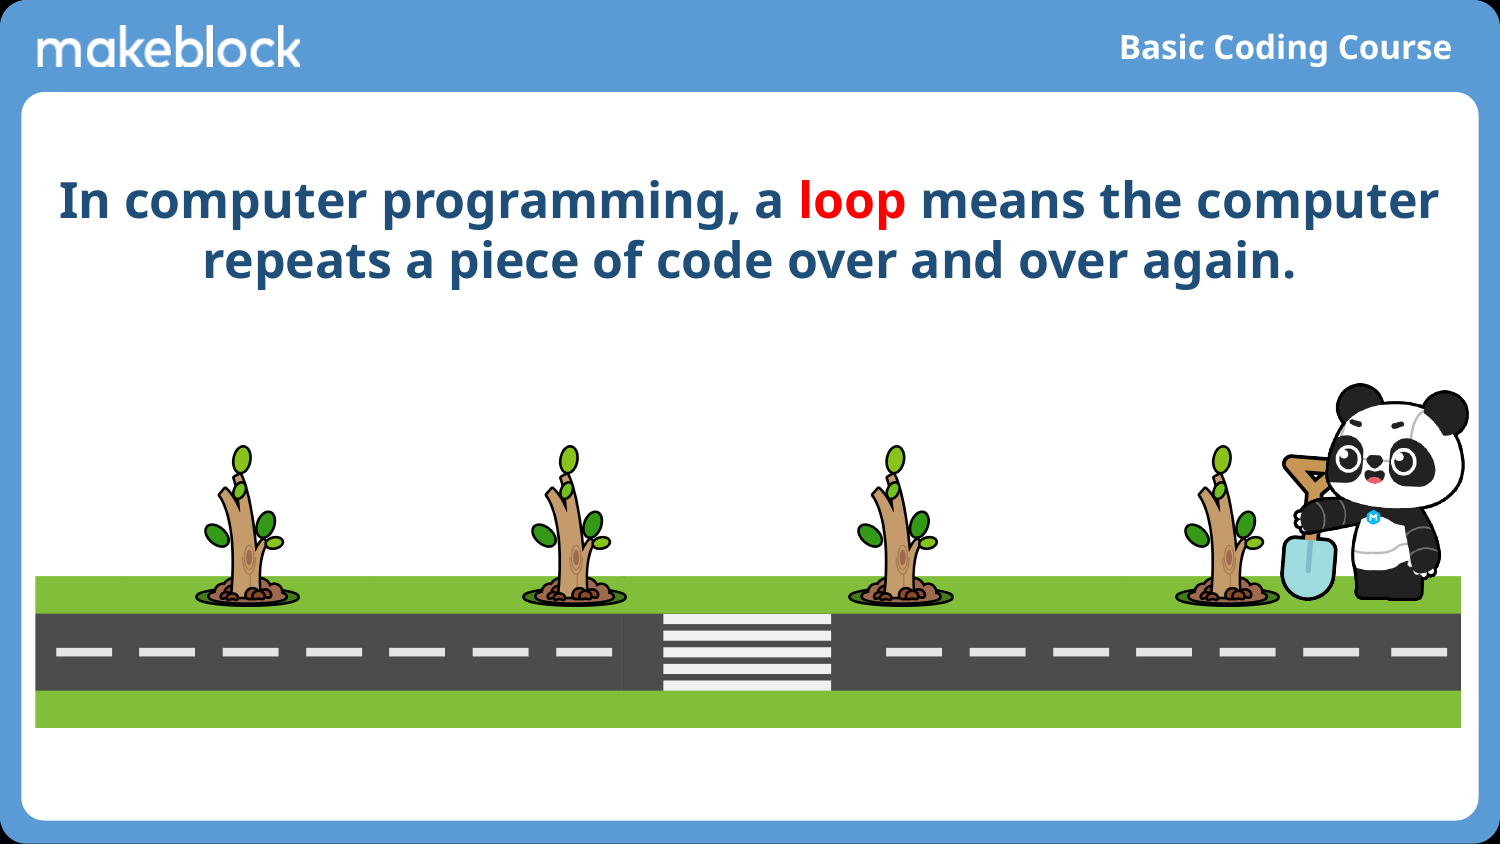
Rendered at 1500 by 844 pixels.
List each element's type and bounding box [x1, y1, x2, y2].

picture [1175, 445, 1280, 607]
text_box [1280, 383, 1469, 601]
text_box [35, 576, 1461, 728]
picture [522, 445, 627, 607]
picture [848, 445, 954, 607]
picture [195, 445, 300, 607]
text_box [0, 0, 1500, 844]
